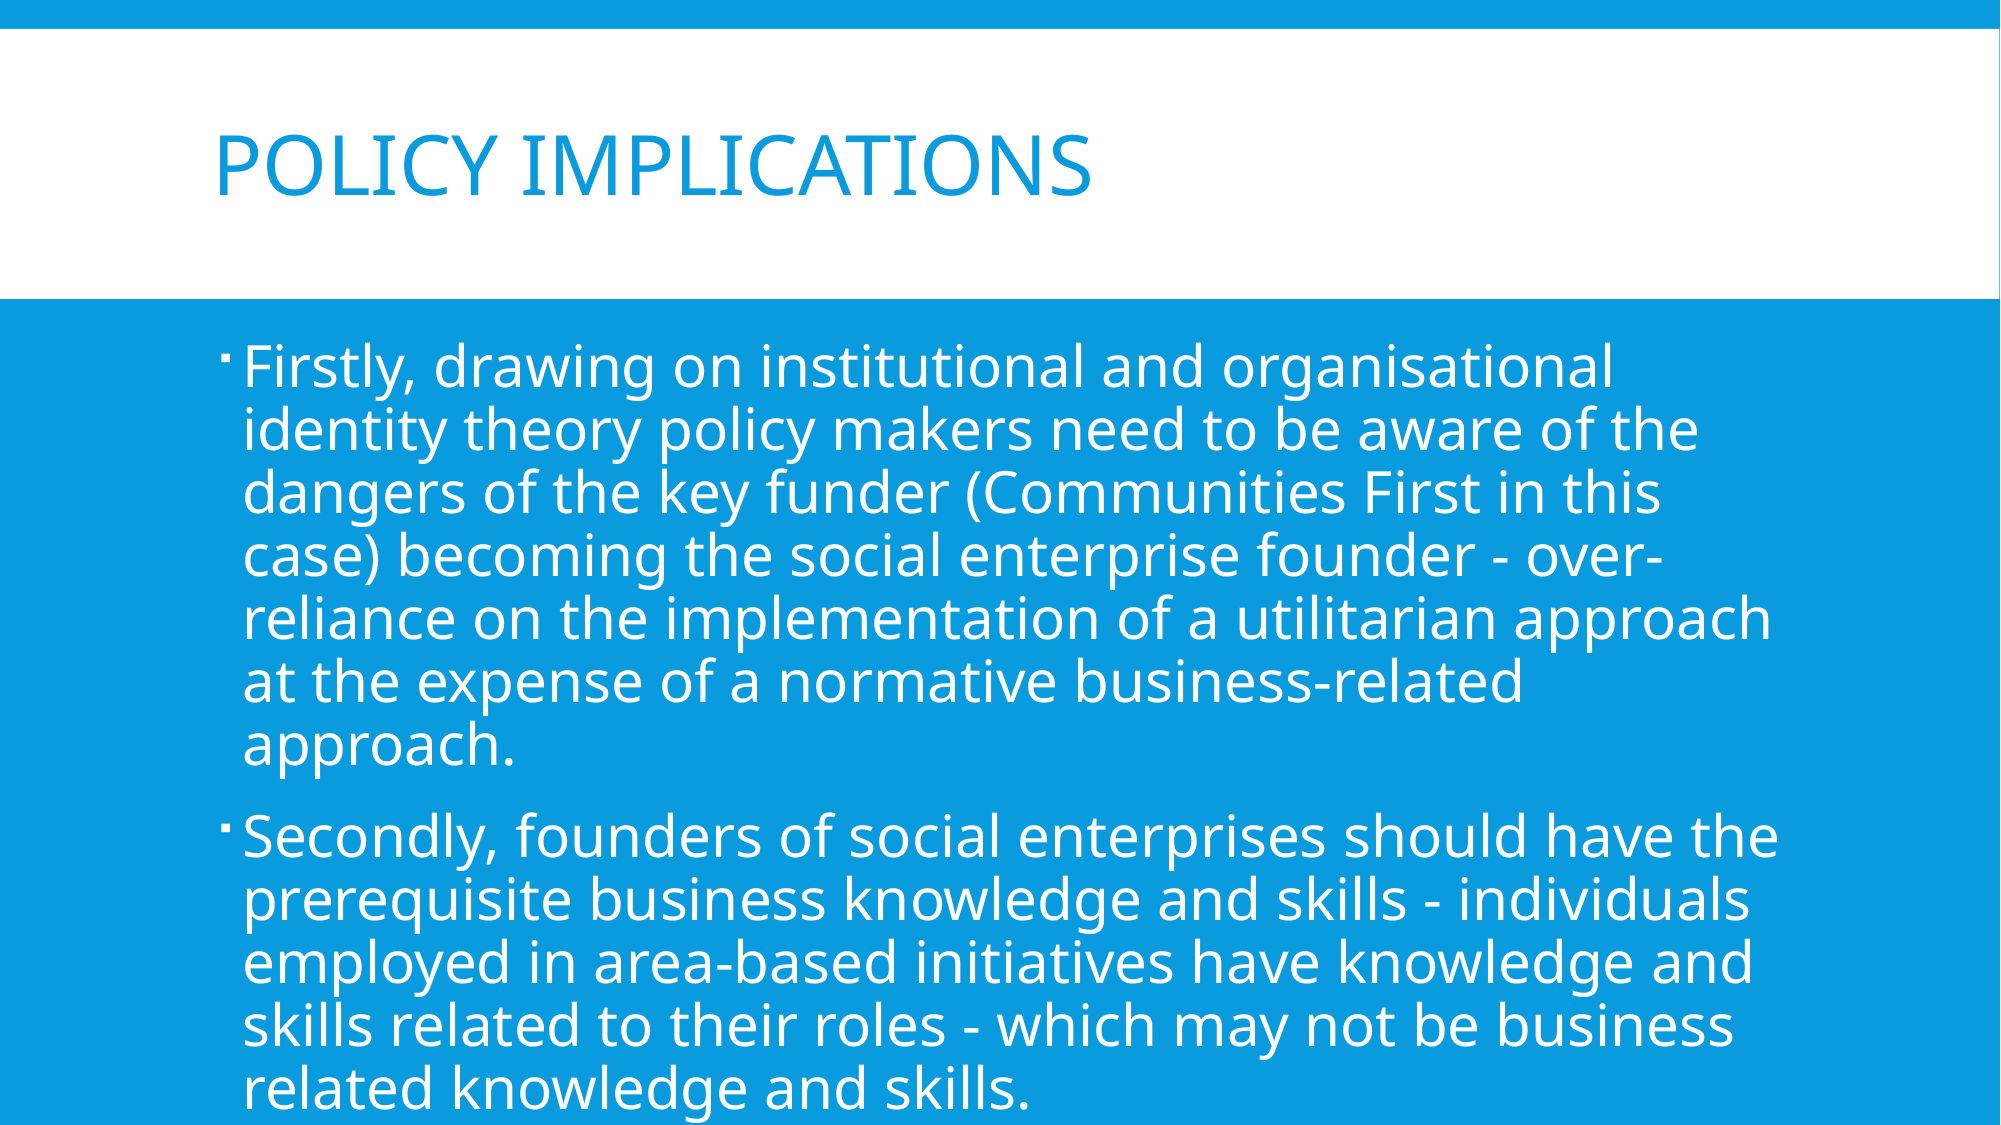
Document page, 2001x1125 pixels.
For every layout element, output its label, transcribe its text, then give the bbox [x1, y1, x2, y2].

picture [521, 1078, 549, 1109]
picture [716, 1020, 721, 1045]
picture [370, 1078, 395, 1109]
picture [498, 1020, 511, 1046]
picture [416, 1020, 441, 1046]
picture [999, 1020, 1039, 1045]
picture [720, 1078, 745, 1109]
picture [1310, 1020, 1316, 1045]
picture [463, 1020, 487, 1046]
picture [451, 1020, 455, 1045]
picture [1084, 1020, 1088, 1045]
picture [1501, 1020, 1527, 1046]
picture [315, 1078, 339, 1109]
picture [337, 1020, 341, 1045]
picture [767, 1078, 791, 1109]
picture [730, 1020, 755, 1046]
picture [1330, 1020, 1335, 1045]
picture [1230, 1020, 1254, 1046]
picture [1451, 1020, 1476, 1046]
picture [1536, 1020, 1562, 1046]
picture [780, 1020, 787, 1045]
picture [395, 1020, 402, 1045]
picture [992, 1078, 1013, 1109]
picture [246, 1020, 267, 1046]
picture [1068, 1020, 1073, 1045]
picture [350, 1020, 371, 1046]
picture [888, 1078, 909, 1109]
picture [1344, 1020, 1372, 1046]
picture [765, 1020, 769, 1045]
picture [1048, 1020, 1054, 1045]
picture [1636, 1020, 1641, 1045]
picture [403, 1065, 429, 1109]
picture [1571, 1020, 1592, 1046]
picture [837, 1065, 863, 1109]
picture [890, 1020, 915, 1046]
picture [248, 1078, 264, 1108]
picture [1711, 1020, 1732, 1046]
picture [1381, 1020, 1394, 1046]
picture [684, 1078, 710, 1122]
picture [1127, 1020, 1133, 1045]
title Policy Implications [197, 46, 1803, 295]
picture [603, 1065, 607, 1108]
picture [675, 1020, 688, 1046]
picture [1097, 1020, 1118, 1046]
picture [918, 1065, 940, 1108]
picture [819, 1020, 826, 1045]
picture [877, 1020, 881, 1045]
picture [553, 1078, 595, 1108]
picture [1683, 1020, 1704, 1046]
picture [840, 1020, 868, 1046]
picture [456, 1065, 478, 1108]
picture [276, 1020, 298, 1045]
picture [1147, 1020, 1152, 1045]
picture [603, 1020, 616, 1046]
picture [307, 1020, 311, 1045]
picture [487, 1078, 512, 1108]
picture [979, 1065, 983, 1108]
list Firstly, drawing on institutional and organisational identity theory policy makers need to be aware of the dangers of the key funder (Communities First in this case) becoming the social enterprise founder - over-reliance on the implementation of a utilitarian approach at the expense of a normative business-related approach. Secondly, founders of social enterprises should have the prerequisite business knowledge and skills - individuals employed in area-based initiatives have knowledge and skills related to their roles - which may not be business related knowledge and skills. [197, 329, 1803, 1020]
picture [696, 1020, 702, 1045]
picture [1650, 1020, 1675, 1046]
picture [964, 1065, 968, 1108]
picture [518, 1020, 543, 1046]
picture [1601, 1020, 1605, 1045]
picture [550, 1020, 576, 1046]
picture [1216, 1020, 1221, 1045]
picture [322, 1020, 326, 1045]
picture [1260, 1020, 1286, 1059]
picture [803, 1078, 828, 1108]
picture [1418, 1020, 1444, 1046]
picture [616, 1078, 641, 1109]
picture [269, 1078, 294, 1109]
picture [1616, 1020, 1622, 1045]
picture [949, 1078, 953, 1108]
picture [649, 1065, 675, 1109]
picture [1196, 1020, 1203, 1045]
picture [346, 1071, 364, 1109]
picture [923, 1020, 944, 1046]
picture [622, 1020, 650, 1046]
picture [303, 1065, 307, 1108]
picture [1178, 1020, 1183, 1045]
